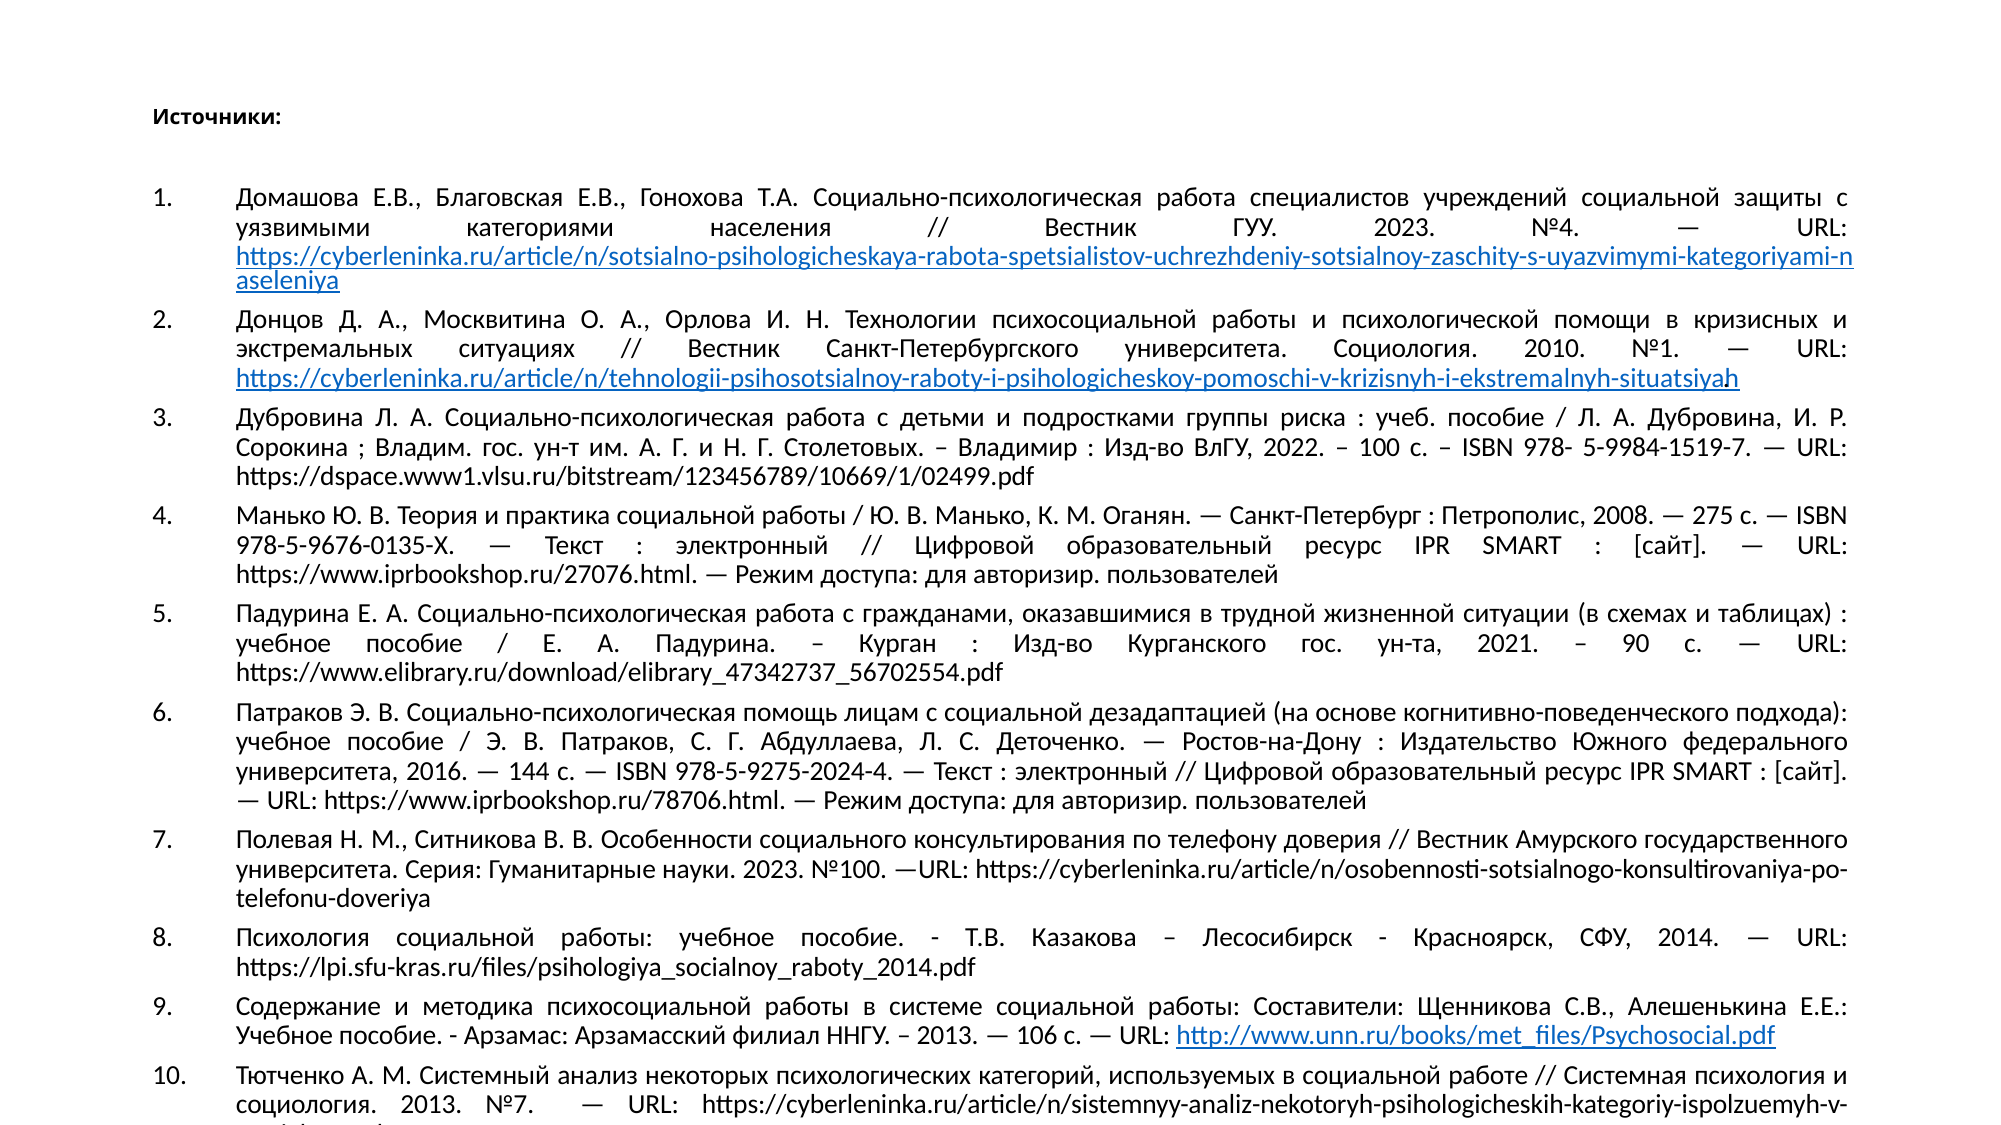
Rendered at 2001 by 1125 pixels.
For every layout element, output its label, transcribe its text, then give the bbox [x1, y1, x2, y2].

title Источники: [137, 98, 1863, 133]
list Домашова Е.В., Благовская Е.В., Гонохова Т.А. Социально-психологическая работа специалистов учреждений социальной защиты с уязвимыми категориями населения // Вестник ГУУ. 2023. №4. — URL: https://cyberleninka.ru/article/n/sotsialno-psihologicheskaya-rabota-spetsialistov-uchrezhdeniy-sotsialnoy-zaschity-s-uyazvimymi-kategoriyami-naseleniya Донцов Д. А., Москвитина О. А., Орлова И. Н. Технологии психосоциальной работы и психологической помощи в кризисных и экстремальных ситуациях // Вестник Санкт-Петербургского университета. Социология. 2010. №1. — URL: https://cyberleninka.ru/article/n/tehnologii-psihosotsialnoy-raboty-i-psihologicheskoy-pomoschi-v-krizisnyh-i-ekstremalnyh-situatsiyah. Дубровина Л. А. Социально-психологическая работа с детьми и подростками группы риска : учеб. пособие / Л. А. Дубровина, И. Р. Сорокина ; Владим. гос. ун-т им. А. Г. и Н. Г. Столетовых. ‒ Владимир : Изд-во ВлГУ, 2022. ‒ 100 с. ‒ ISBN 978- 5-9984-1519-7. — URL: https://dspace.www1.vlsu.ru/bitstream/123456789/10669/1/02499.pdf Манько Ю. В. Теория и практика социальной работы / Ю. В. Манько, К. М. Оганян. — Санкт-Петербург : Петрополис, 2008. — 275 c. — ISBN 978-5-9676-0135-X. — Текст : электронный // Цифровой образовательный ресурс IPR SMART : [сайт]. — URL: https://www.iprbookshop.ru/27076.html. — Режим доступа: для авторизир. пользователей Падурина Е. А. Социально-психологическая работа с гражданами, оказавшимися в трудной жизненной ситуации (в схемах и таблицах) : учебное пособие / Е. А. Падурина. – Курган : Изд-во Курганского гос. ун-та, 2021. – 90 с. — URL: https://www.elibrary.ru/download/elibrary_47342737_56702554.pdf Патраков Э. В. Социально-психологическая помощь лицам с социальной дезадаптацией (на основе когнитивно-поведенческого подхода): учебное пособие / Э. В. Патраков, С. Г. Абдуллаева, Л. С. Деточенко. — Ростов-на-Дону : Издательство Южного федерального университета, 2016. — 144 c. — ISBN 978-5-9275-2024-4. — Текст : электронный // Цифровой образовательный ресурс IPR SMART : [сайт]. — URL: https://www.iprbookshop.ru/78706.html. — Режим доступа: для авторизир. пользователей Полевая Н. М., Ситникова В. В. Особенности социального консультирования по телефону доверия // Вестник Амурского государственного университета. Серия: Гуманитарные науки. 2023. №100. —URL: https://cyberleninka.ru/article/n/osobennosti-sotsialnogo-konsultirovaniya-po-telefonu-doveriya Психология социальной работы: учебное пособие. - Т.В. Казакова – Лесосибирск - Красноярск, СФУ, 2014. — URL: https://lpi.sfu-kras.ru/files/psihologiya_socialnoy_raboty_2014.pdf Содержание и методика психосоциальной работы в системе социальной работы: Составители: Щенникова С.В., Алешенькина Е.Е.: Учебное пособие. - Арзамас: Арзамасский филиал ННГУ. – 2013. — 106 с. — URL: http://www.unn.ru/books/met_files/Psychosocial.pdf Тютченко А. М. Системный анализ некоторых психологических категорий, используемых в социальной работе // Системная психология и социология. 2013. №7. — URL: https://cyberleninka.ru/article/n/sistemnyy-analiz-nekotoryh-psihologicheskih-kategoriy-ispolzuemyh-v-sotsialnoy-rabote [137, 133, 1863, 1125]
